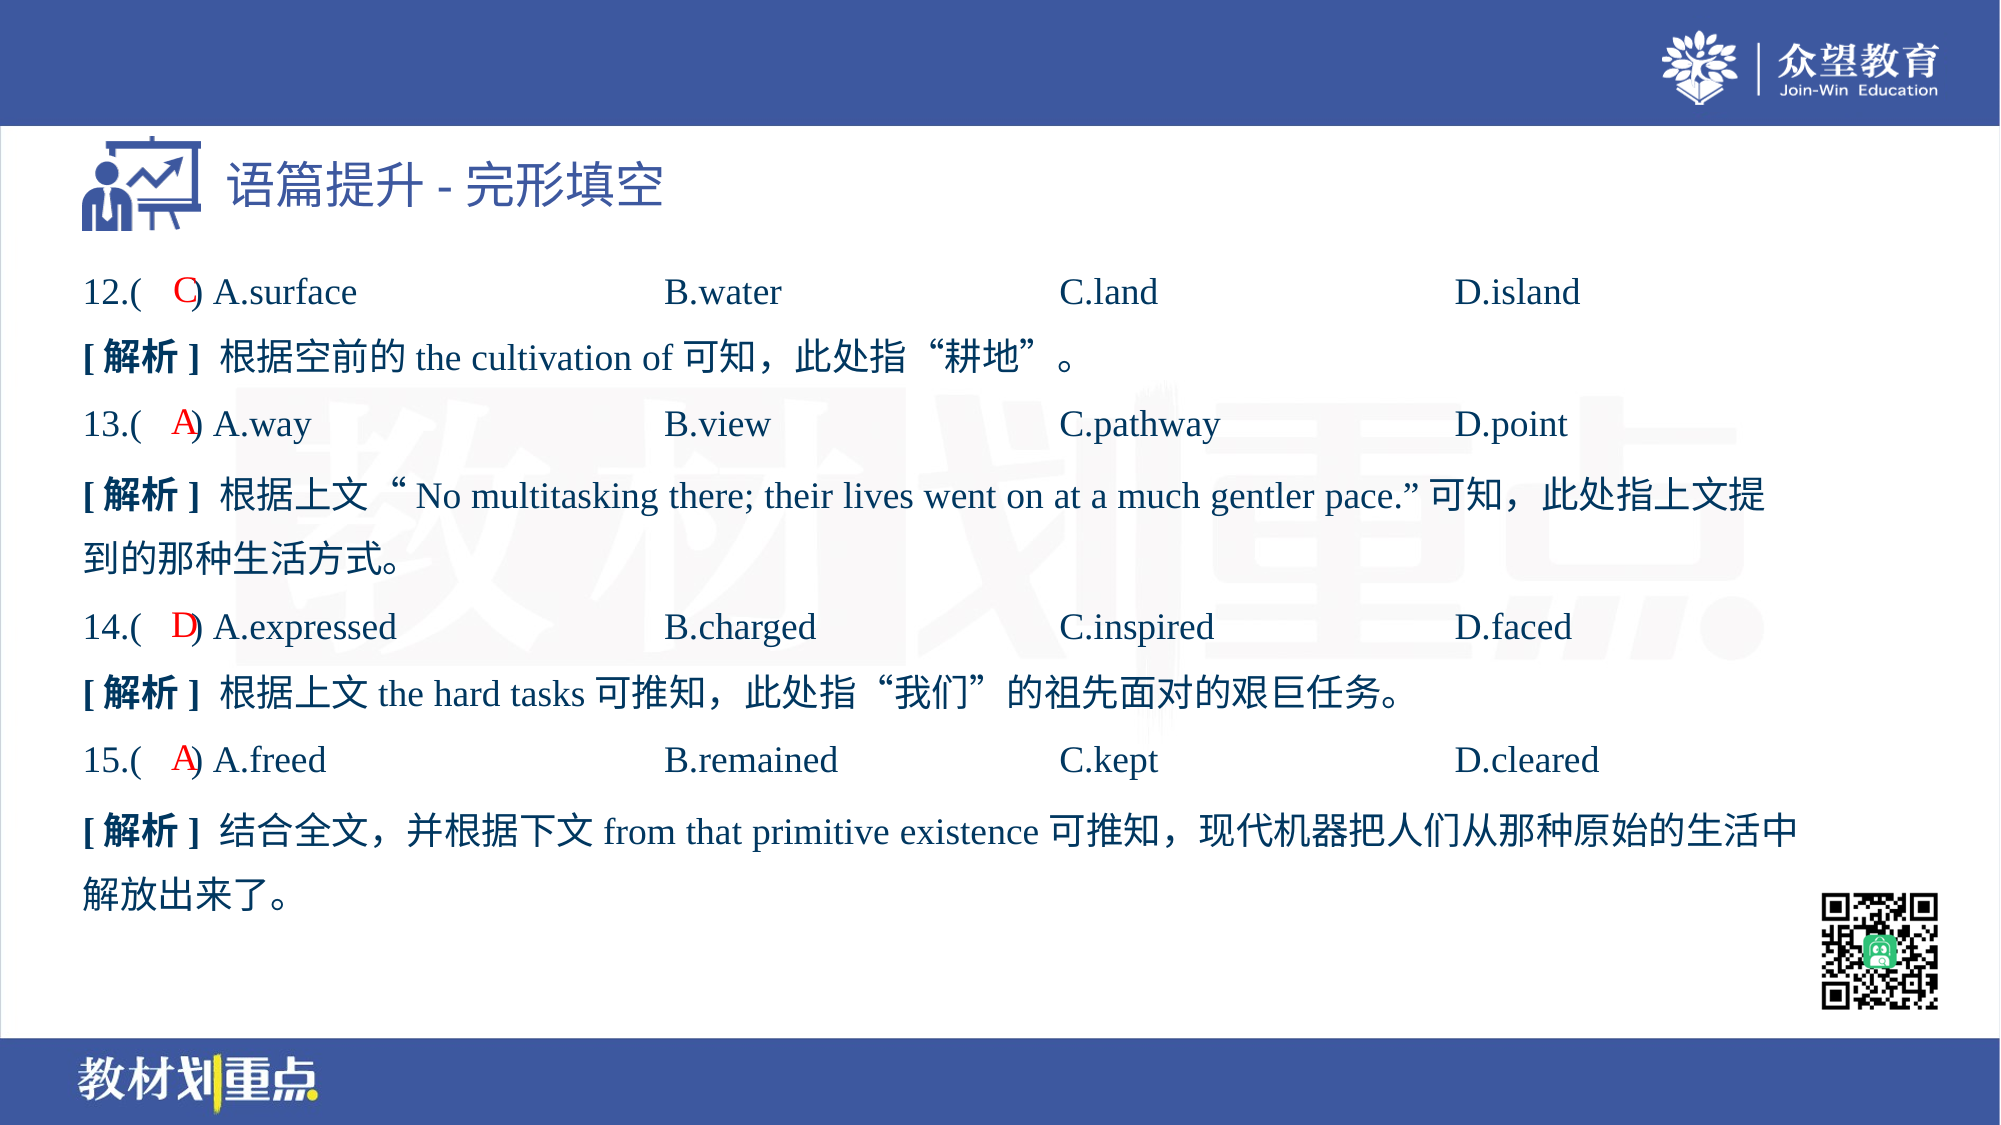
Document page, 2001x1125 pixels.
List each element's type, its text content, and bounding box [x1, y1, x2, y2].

text_box A [157, 377, 212, 436]
text_box C [159, 245, 212, 304]
text_box [解析] 根据空前的the cultivation of可知，此处指“耕地”。 [82, 313, 1817, 371]
picture [0, 0, 2000, 1125]
text_box 15.( ) A.freed B.remained C.kept D.cleared [82, 715, 1817, 774]
text_box D [157, 580, 212, 639]
text_box A [157, 713, 212, 772]
text_box [解析] 结合全文，并根据下文from that primitive existence可推知，现代机器把人们从那种原始的生活中 解放出来了。 [82, 783, 1817, 910]
text_box 12.( ) A.surface B.water C.land D.island [82, 247, 1817, 306]
text_box [解析] 根据上文the hard tasks可推知，此处指“我们”的祖先面对的艰巨任务。 [82, 649, 1817, 707]
text_box [解析] 根据上文“No multitasking there; their lives went on at a much gentler pace.”可知，此处指上文提 到的那种生活方式。 [82, 446, 1817, 574]
text_box 13.( ) A.way B.view C.pathway D.point [82, 379, 1817, 438]
text_box 14.( ) A.expressed B.charged C.inspired D.faced [82, 582, 1817, 641]
